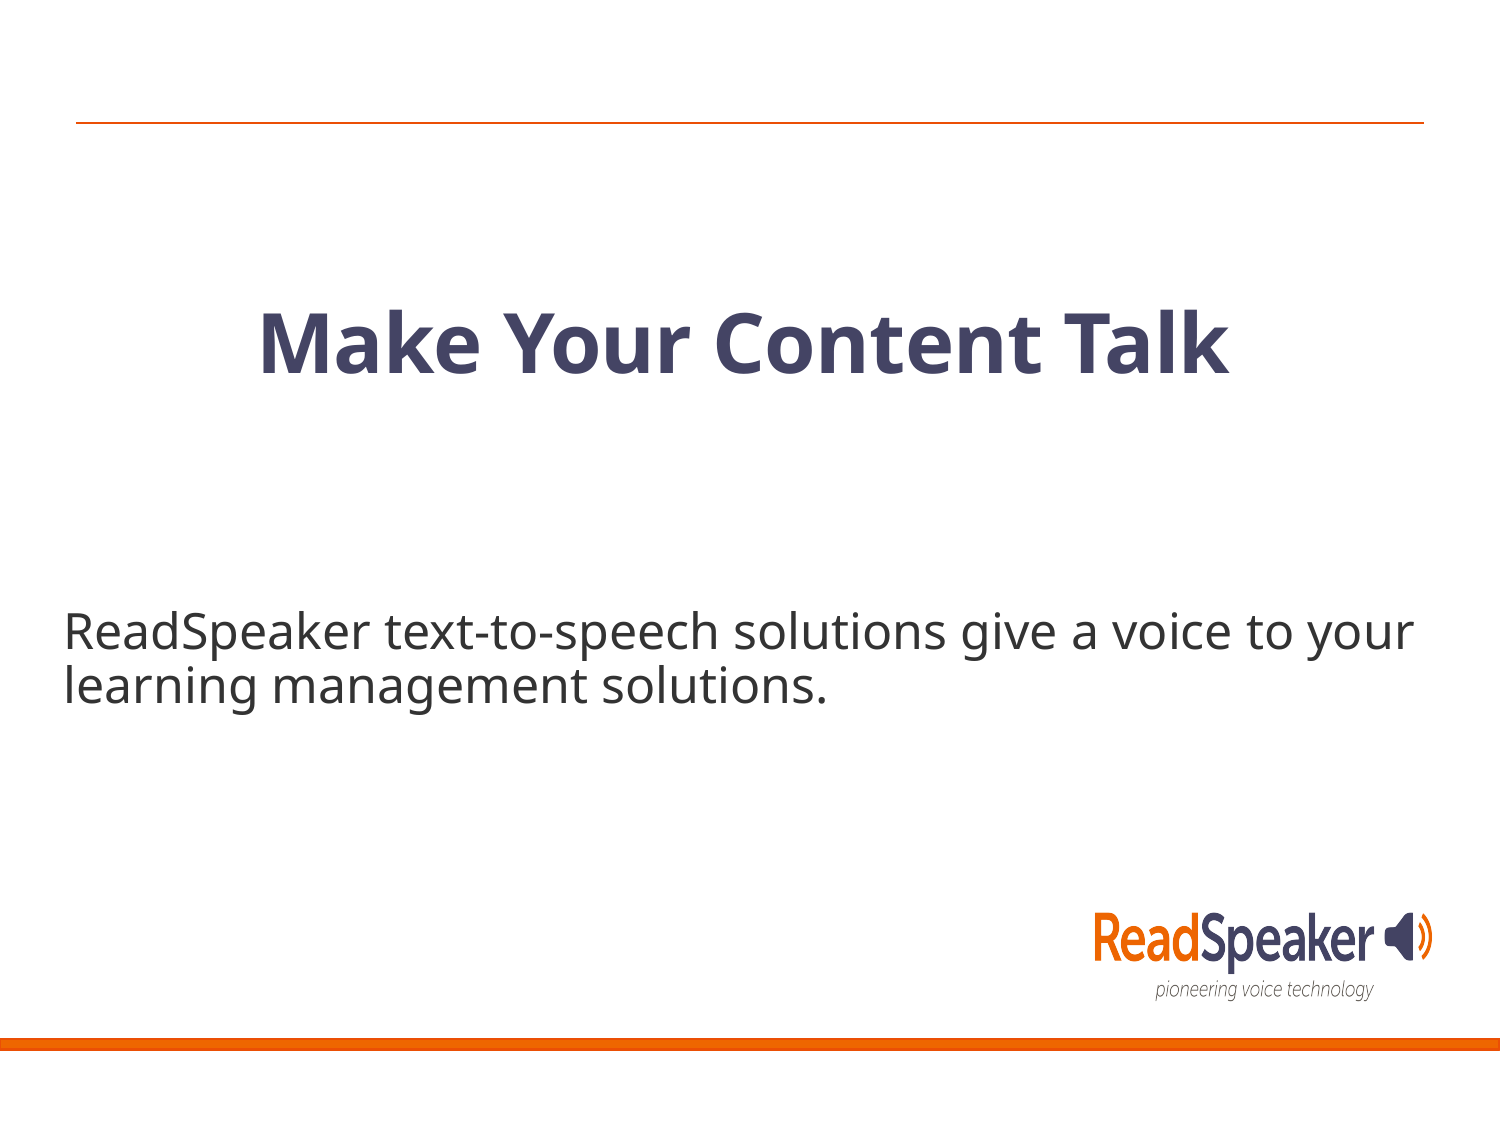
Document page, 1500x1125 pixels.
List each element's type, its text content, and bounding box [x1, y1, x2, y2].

list ReadSpeaker text-to-speech solutions give a voice to your learning management solutions. [63, 598, 1437, 727]
picture [1068, 890, 1459, 1010]
title Make Your Content Talk [241, 157, 1259, 398]
